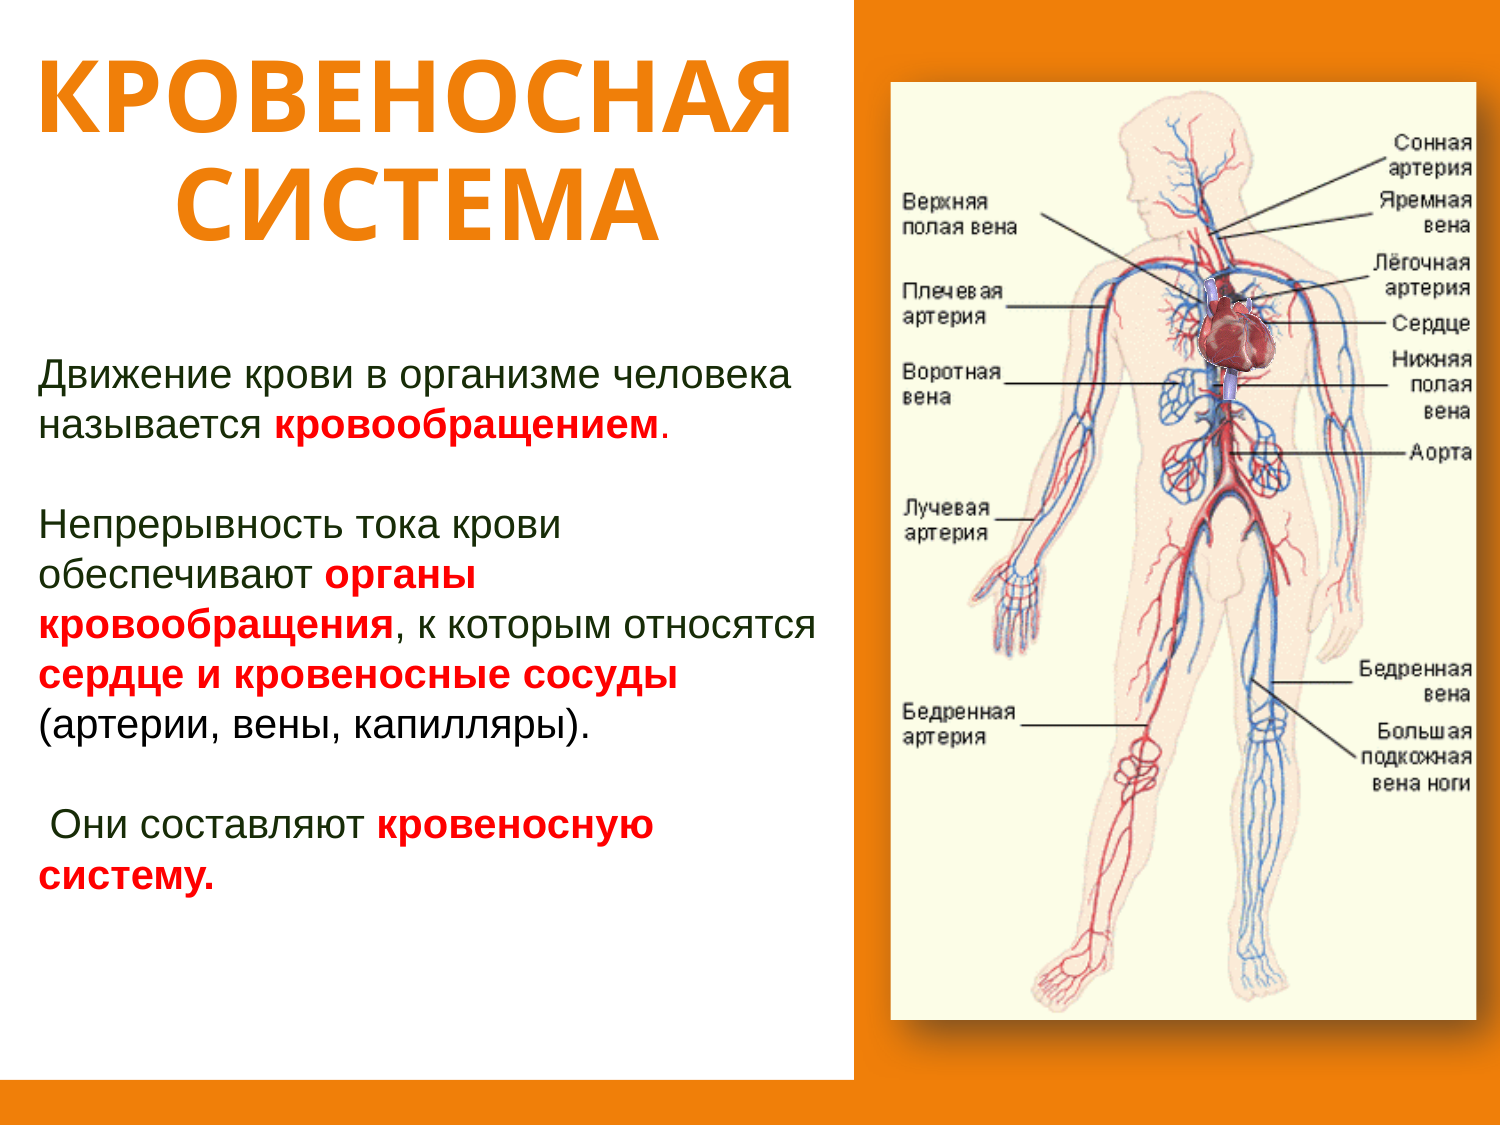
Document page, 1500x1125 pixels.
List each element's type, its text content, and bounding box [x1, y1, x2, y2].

title Кровеносная система [0, 152, 832, 270]
picture [890, 81, 1477, 1020]
text_box [854, 0, 1500, 1091]
text_box Движение крови в организме человека называется кровообращением. Непрерывность тока крови обеспечивают органы кровообращения, к которым относятся сердце и кровеносные сосуды (артерии, вены, капилляры). Они составляют кровеносную систему. [23, 339, 832, 955]
